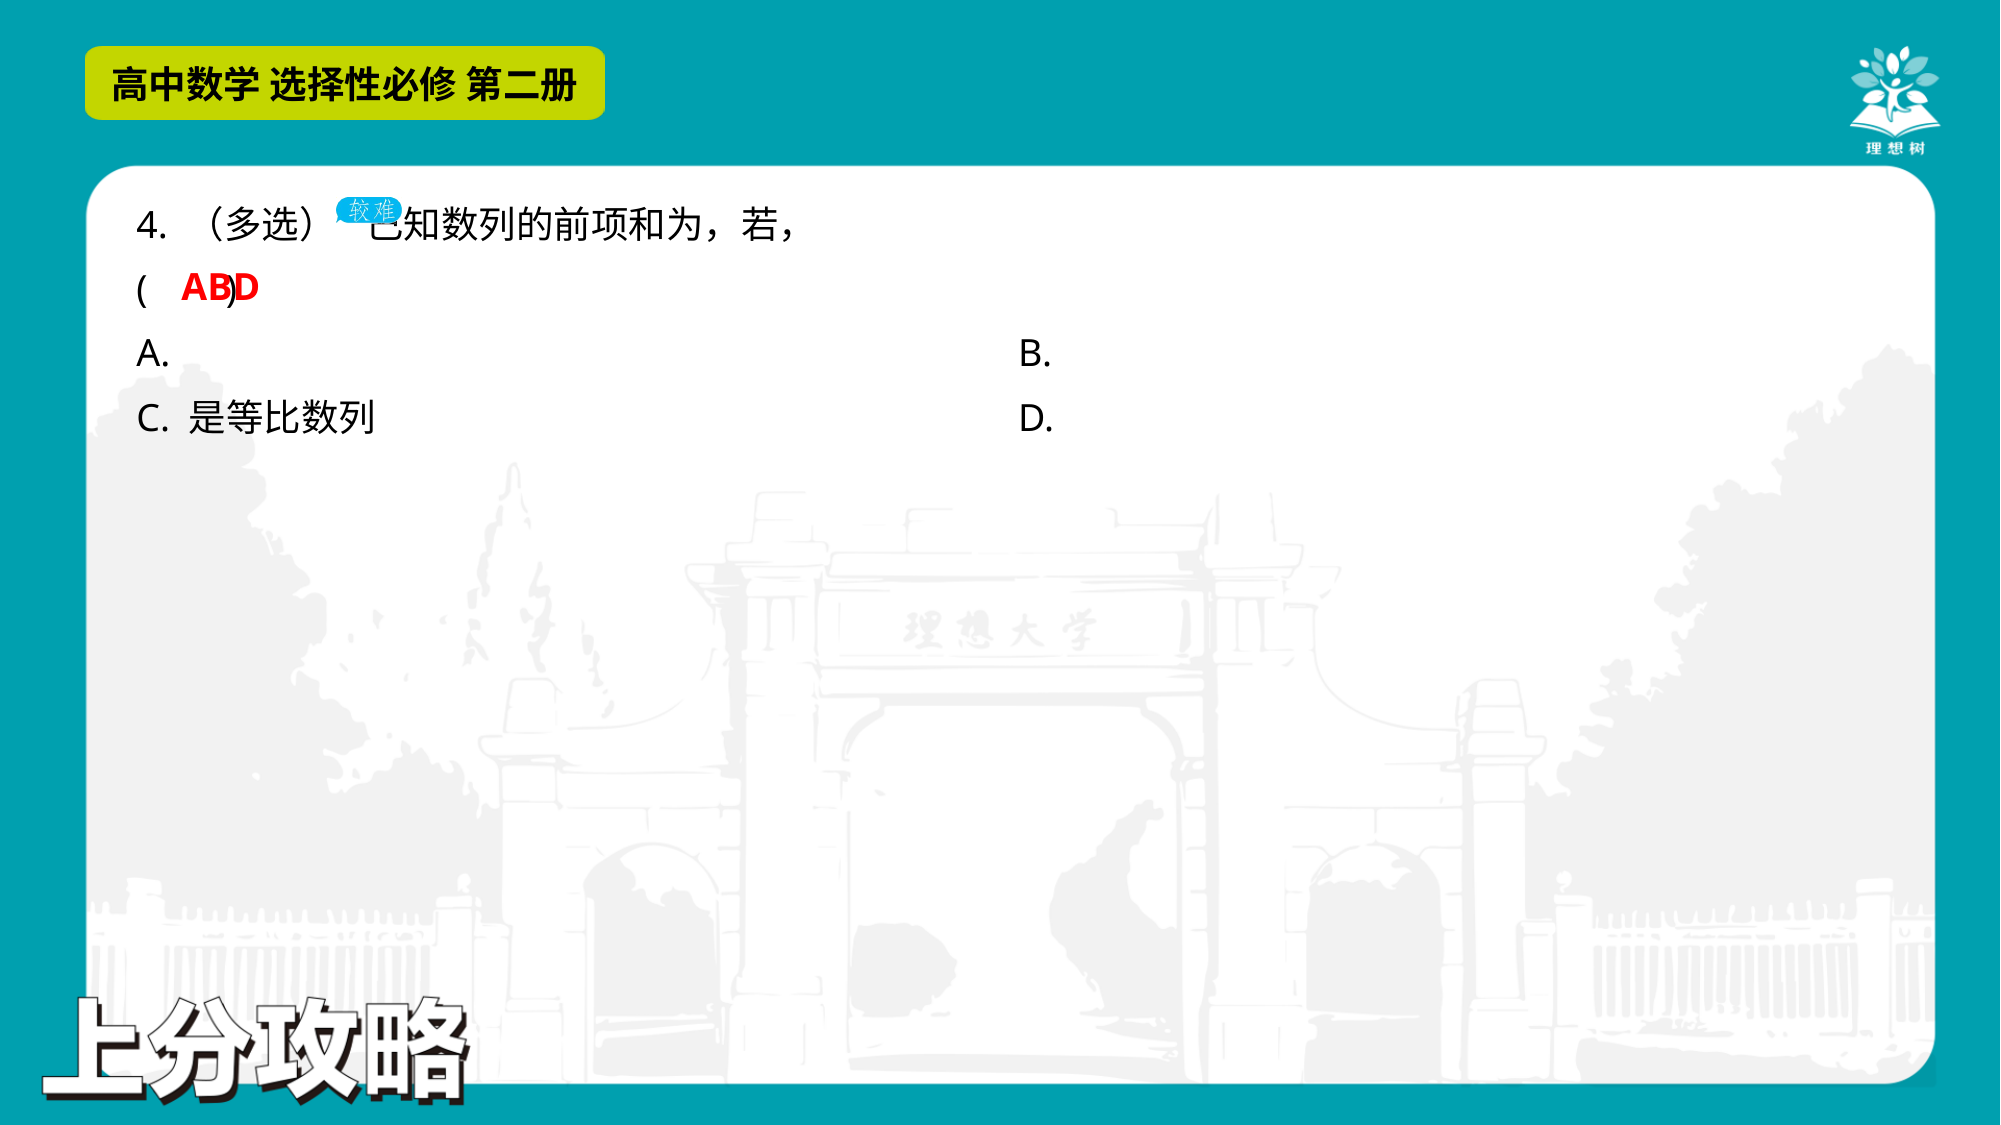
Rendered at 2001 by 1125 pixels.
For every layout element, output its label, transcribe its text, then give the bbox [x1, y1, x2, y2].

text_box ABD [166, 243, 276, 302]
picture [0, 0, 2000, 1125]
